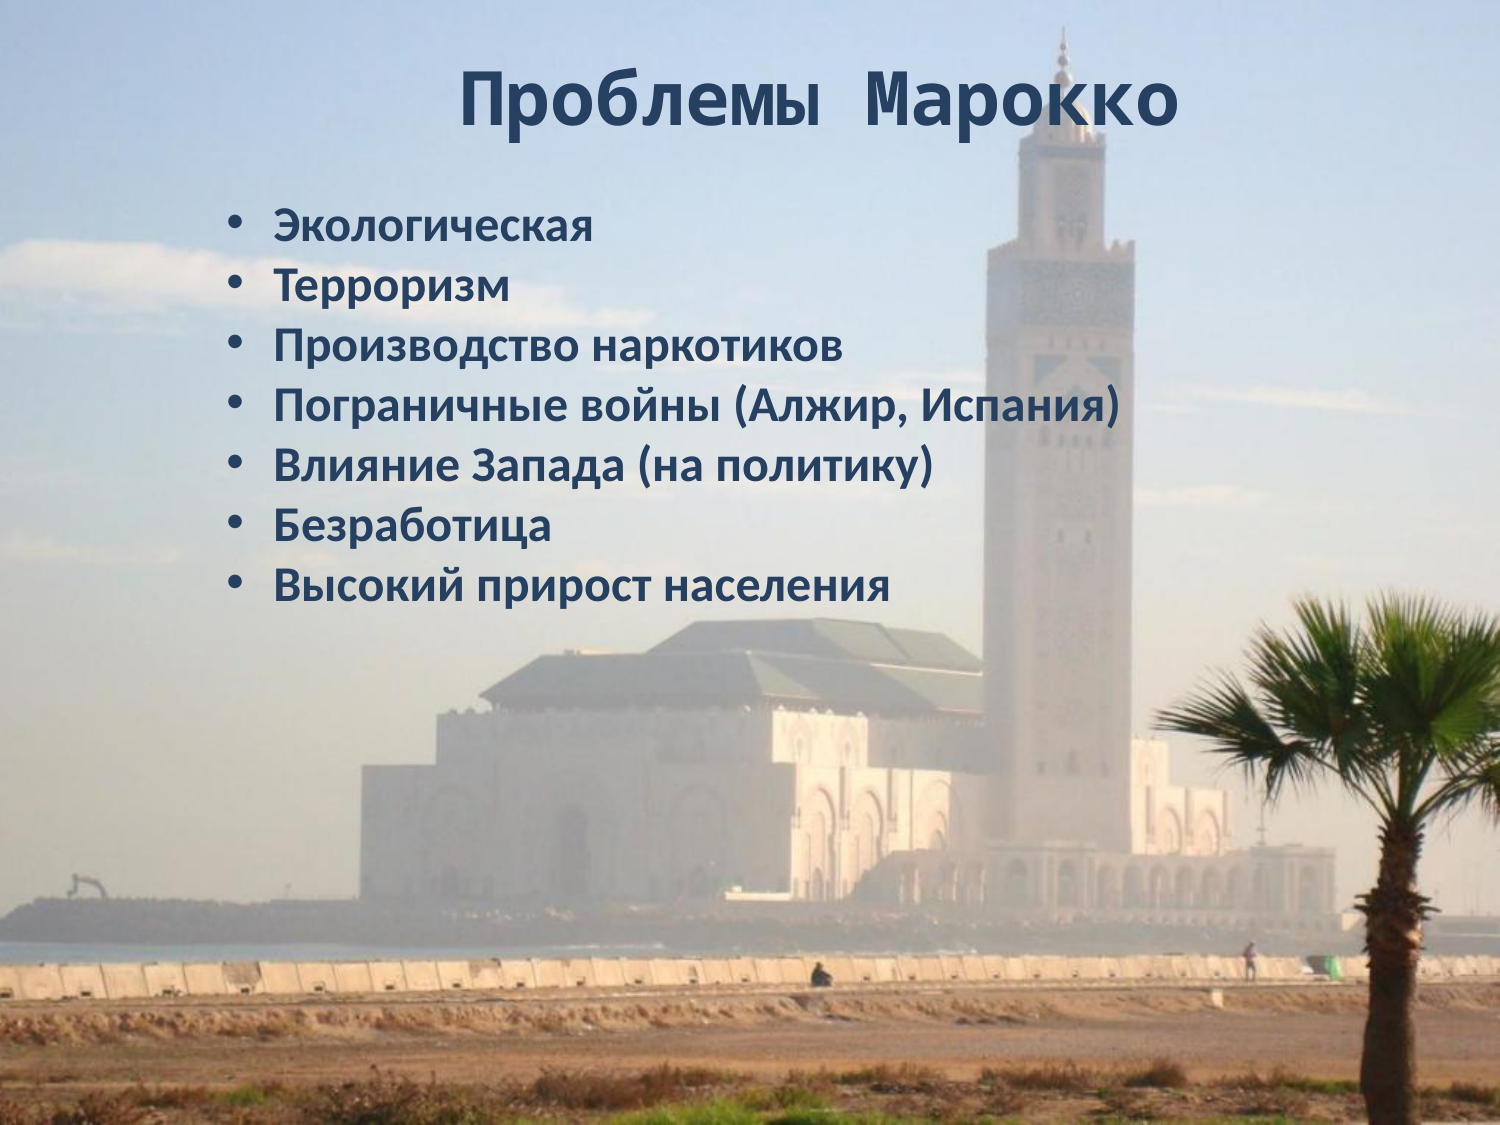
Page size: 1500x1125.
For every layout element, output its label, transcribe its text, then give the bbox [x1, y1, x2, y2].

text_box Экологическая Терроризм Производство наркотиков Пограничные войны (Алжир, Испания) Влияние Запада (на политику) Безработица Высокий прирост населения [211, 184, 1137, 845]
picture [0, 0, 1500, 1125]
text_box Проблемы Марокко [445, 42, 1196, 148]
